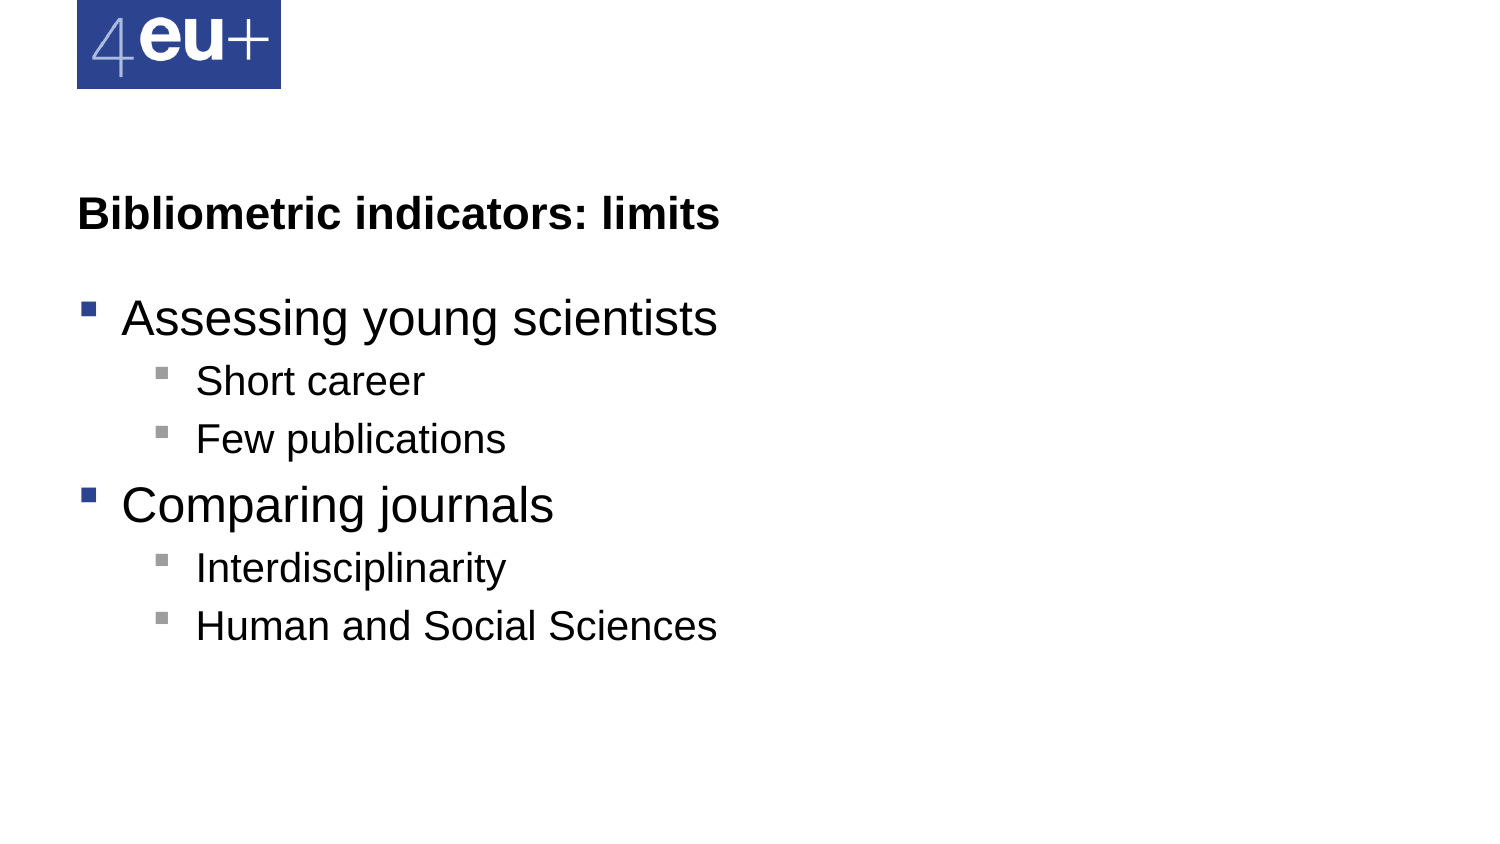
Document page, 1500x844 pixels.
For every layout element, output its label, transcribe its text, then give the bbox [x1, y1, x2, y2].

list Assessing young scientists Short career Few publications Comparing journals Interdisciplinarity Human and Social Sciences [62, 277, 1439, 753]
title Bibliometric indicators: limits [62, 176, 1439, 277]
picture [77, 0, 281, 89]
